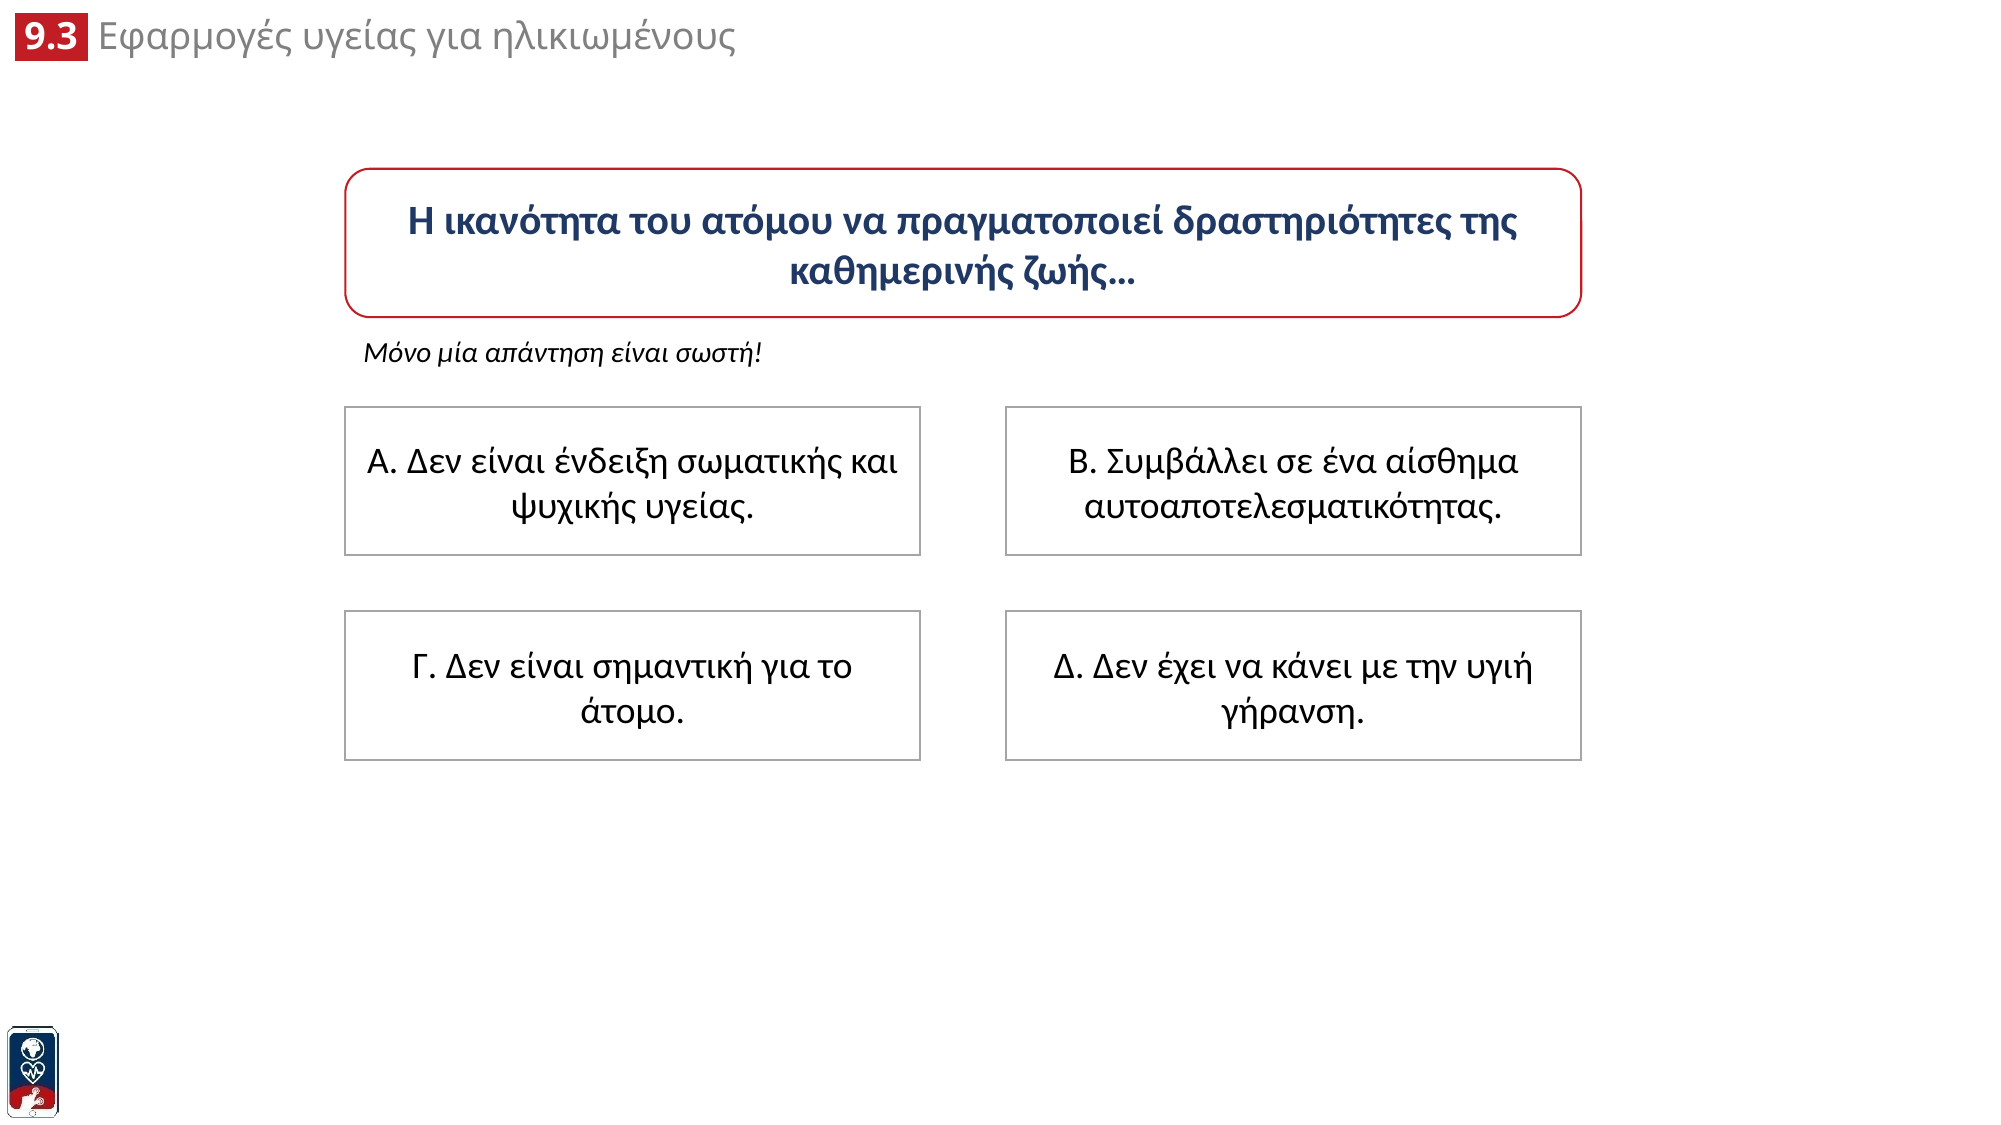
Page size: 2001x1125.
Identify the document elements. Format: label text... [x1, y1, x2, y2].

picture [7, 1026, 59, 1118]
text_box B. Συμβάλλει σε ένα αίσθημα αυτοαποτελεσματικότητας. [1005, 406, 1582, 556]
text_box A. Δεν είναι ένδειξη σωματικής και ψυχικής υγείας. [344, 406, 921, 556]
text_box Δ. Δεν έχει να κάνει με την υγιή γήρανση. [1005, 610, 1582, 761]
text_box Η ικανότητα του ατόμου να πραγματοποιεί δραστηριότητες της καθημερινής ζωής… [344, 167, 1583, 319]
text_box Γ. Δεν είναι σημαντική για το άτομο. [344, 610, 921, 761]
text_box Μόνο μία απάντηση είναι σωστή! [348, 325, 779, 376]
